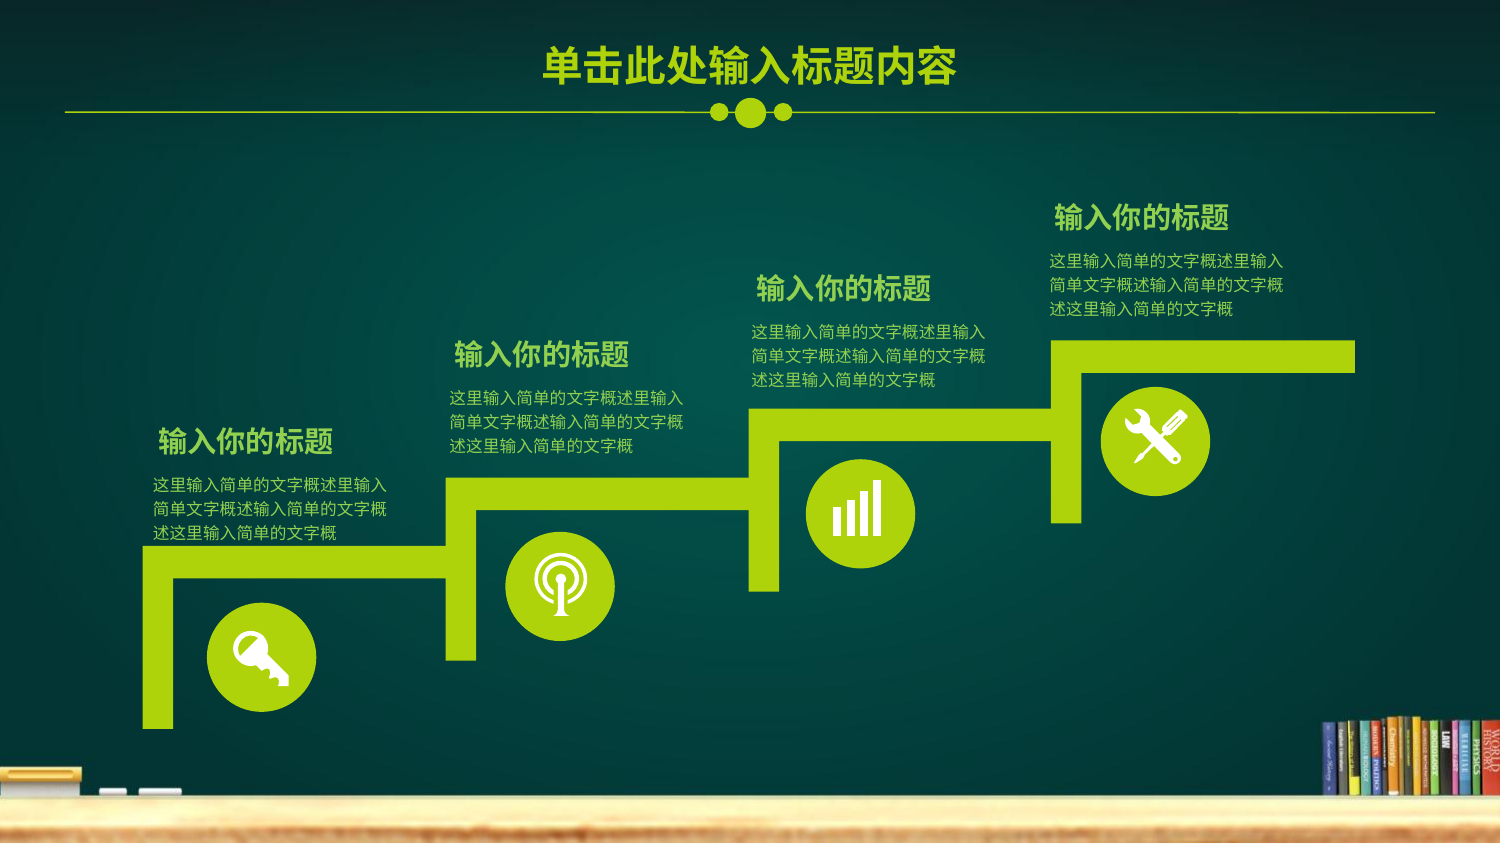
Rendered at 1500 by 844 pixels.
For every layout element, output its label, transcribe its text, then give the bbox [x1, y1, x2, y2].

text_box 这里输入简单的文字概述里输入简单文字概述输入简单的文字概述这里输入简单的文字概 [751, 318, 1001, 394]
text_box [142, 545, 445, 729]
text_box 这里输入简单的文字概述里输入简单文字概述输入简单的文字概述这里输入简单的文字概 [153, 470, 402, 546]
text_box [1050, 340, 1355, 524]
text_box 单击此处输入标题内容 [526, 32, 974, 97]
text_box [505, 531, 615, 642]
text_box [445, 477, 748, 661]
text_box 输入你的标题 [1054, 199, 1257, 246]
text_box 输入你的标题 [454, 336, 657, 383]
text_box [206, 602, 317, 712]
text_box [832, 479, 882, 537]
text_box [233, 630, 289, 687]
text_box 输入你的标题 [756, 270, 959, 317]
text_box 这里输入简单的文字概述里输入简单文字概述输入简单的文字概述这里输入简单的文字概 [449, 384, 698, 460]
text_box [1100, 386, 1211, 497]
text_box [1125, 408, 1188, 465]
text_box 输入你的标题 [158, 423, 361, 469]
text_box [805, 459, 916, 569]
text_box 这里输入简单的文字概述里输入简单文字概述输入简单的文字概述这里输入简单的文字概 [1049, 247, 1298, 323]
picture [0, 0, 1500, 844]
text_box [534, 552, 588, 617]
text_box [748, 408, 1050, 592]
